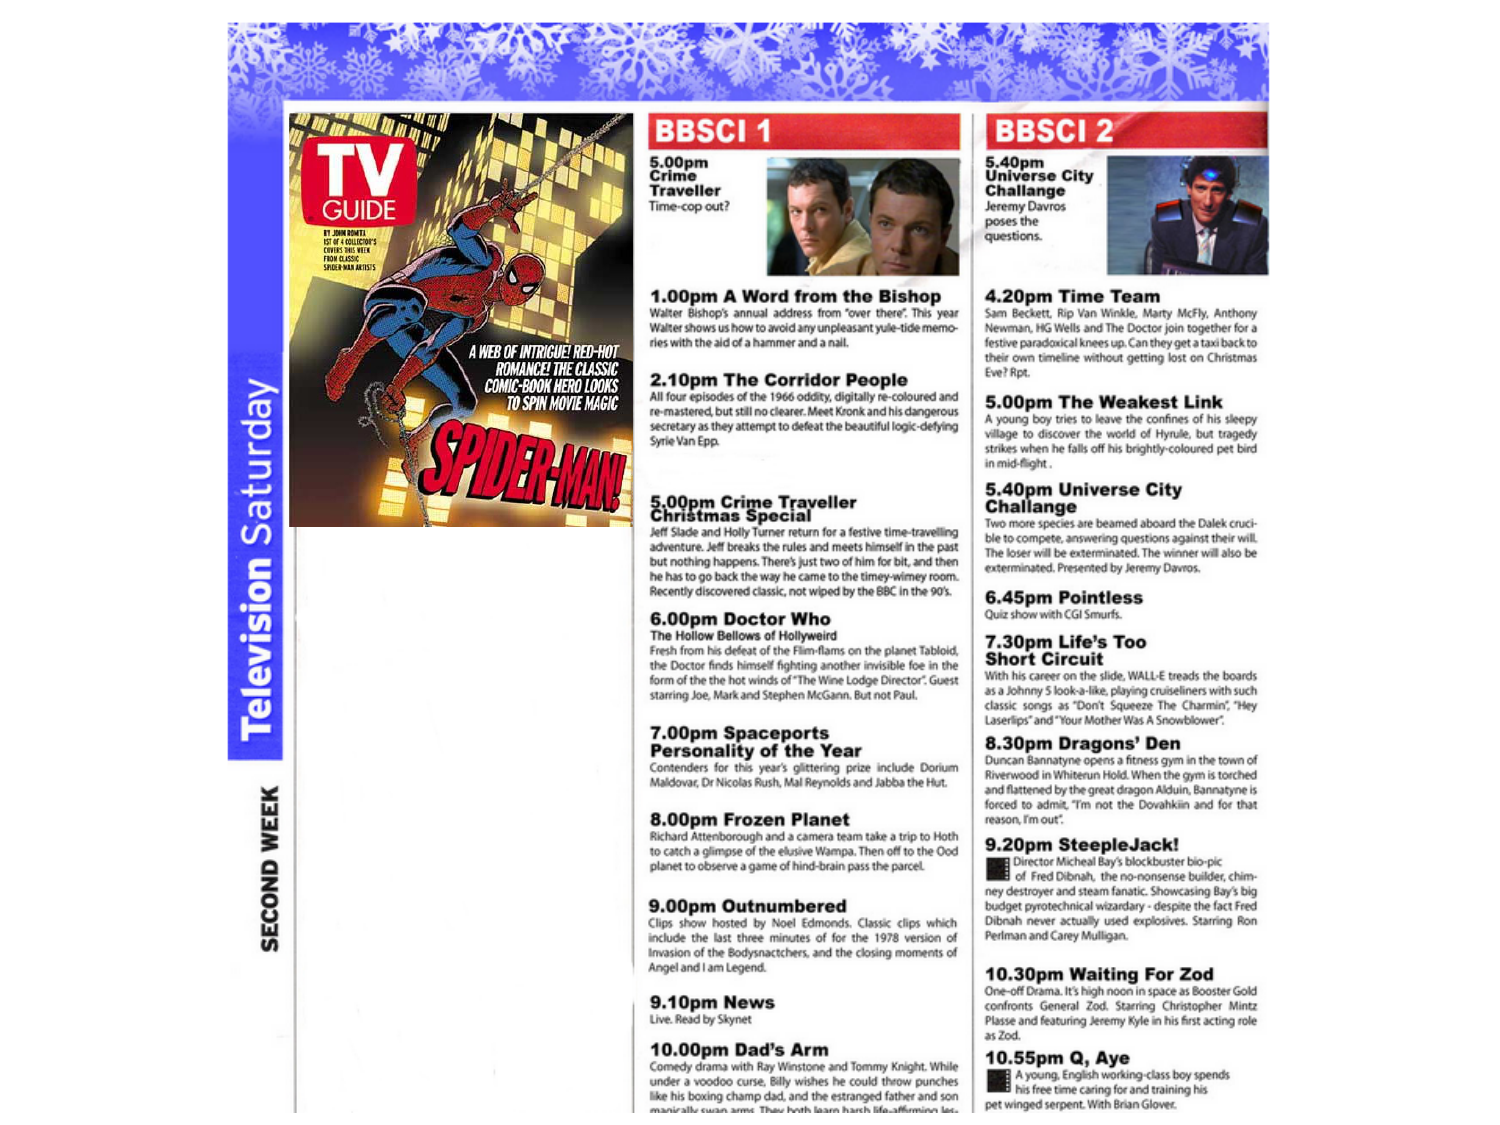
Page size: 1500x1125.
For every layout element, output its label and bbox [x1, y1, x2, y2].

picture [225, 12, 1275, 1113]
